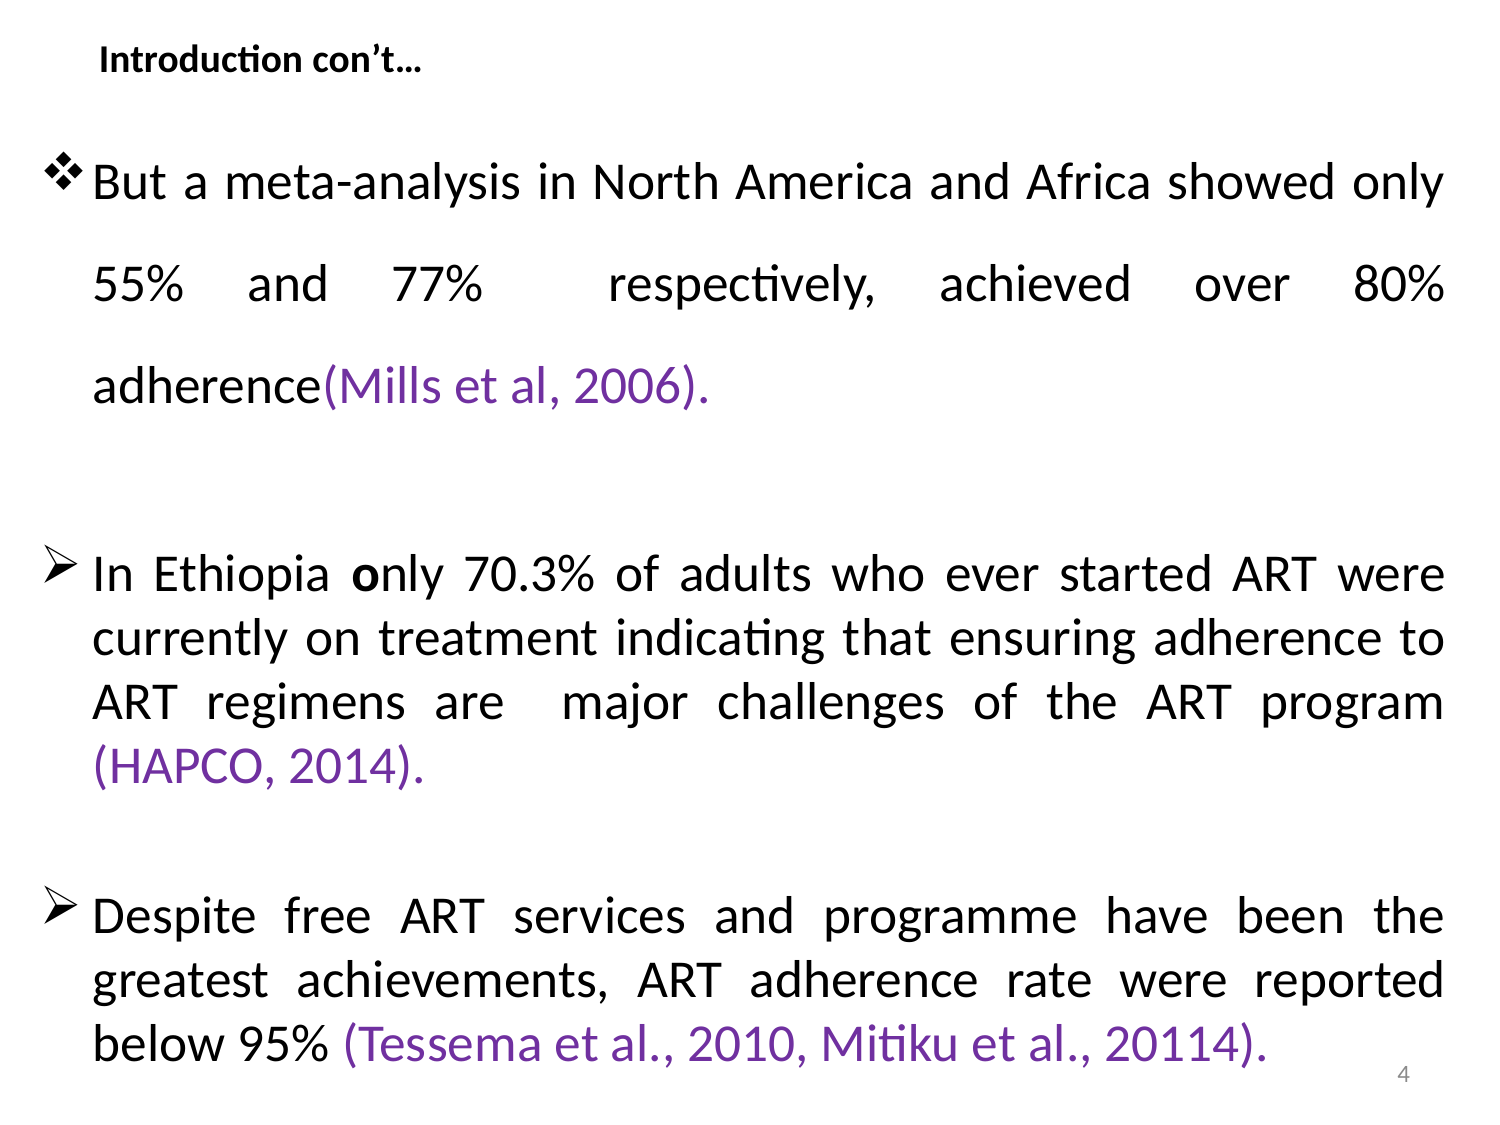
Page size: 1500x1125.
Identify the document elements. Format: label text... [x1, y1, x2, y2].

list But a meta-analysis in North America and Africa showed only 55% and 77% respectively, achieved over 80% adherence(Mills et al, 2006). In Ethiopia only 70.3% of adults who ever started ART were currently on treatment indicating that ensuring adherence to ART regimens are major challenges of the ART program (HAPCO, 2014). Despite free ART services and programme have been the greatest achievements, ART adherence rate were reported below 95% (Tessema et al., 2010, Mitiku et al., 20114). [24, 99, 1463, 1088]
slide_number 4 [1074, 1042, 1425, 1103]
title Introduction con’t… [75, 24, 1425, 88]
